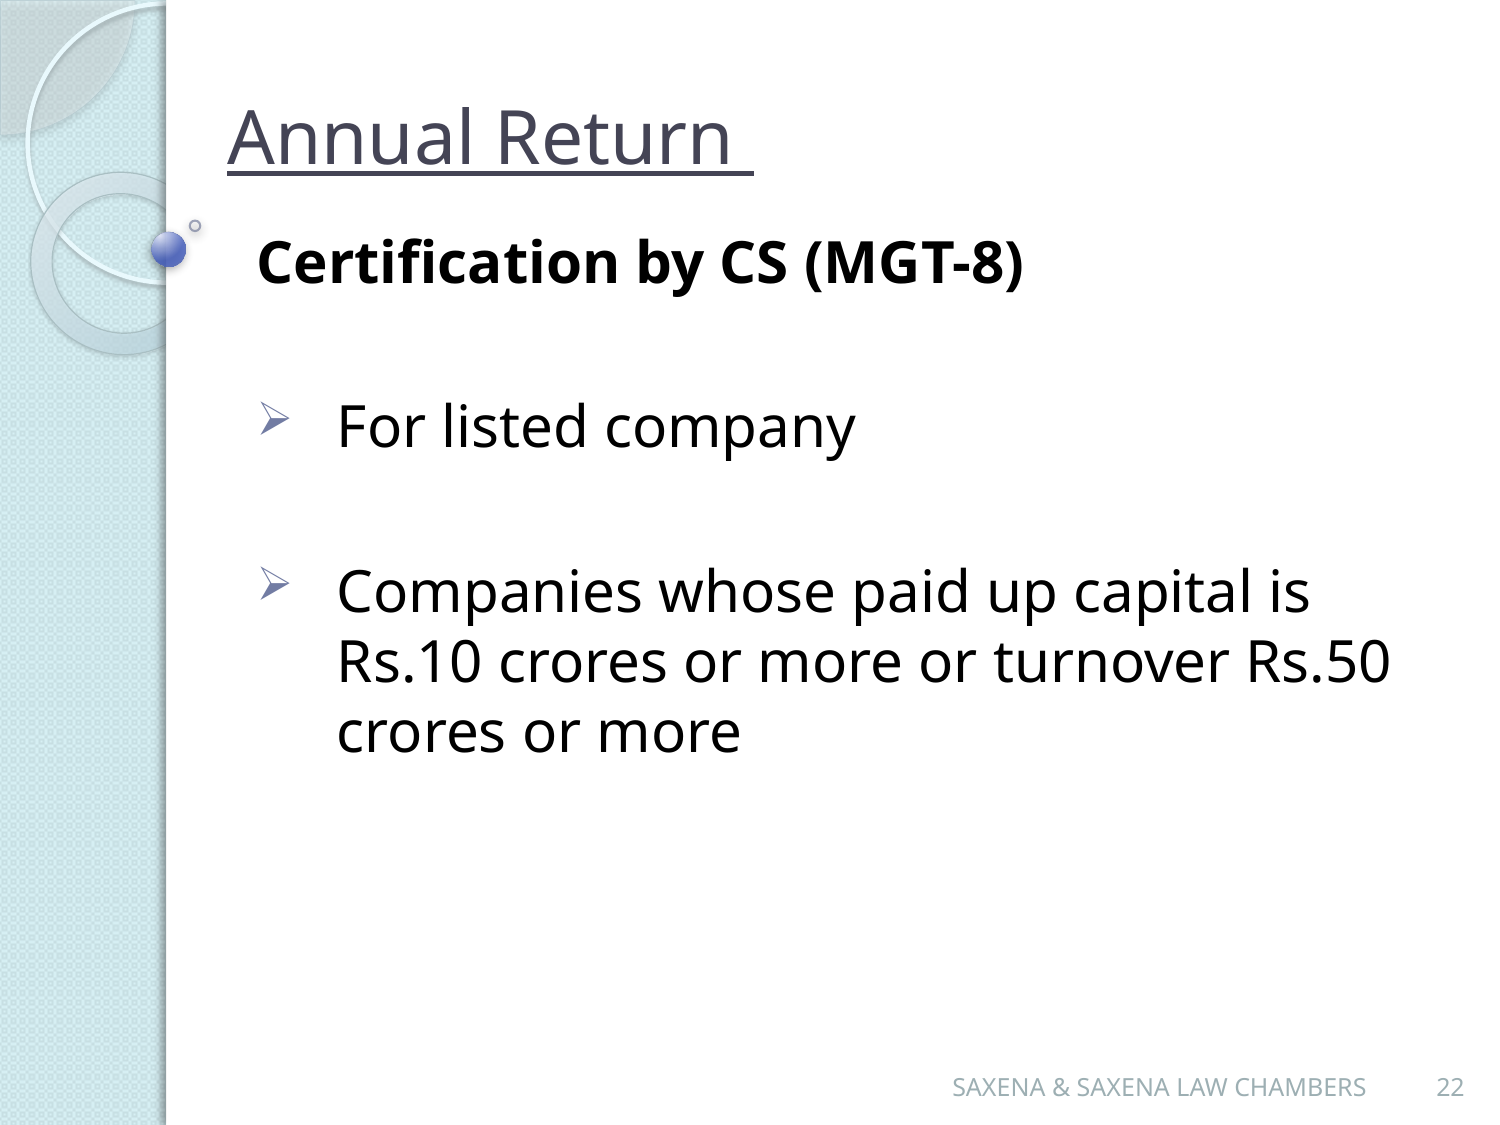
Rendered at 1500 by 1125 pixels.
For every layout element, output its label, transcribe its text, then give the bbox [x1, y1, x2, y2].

slide_number 22 [1413, 1034, 1488, 1113]
subtitle Certification by CS (MGT-8) For listed company Companies whose paid up capital is Rs.10 crores or more or turnover Rs.50 crores or more [237, 224, 1463, 1050]
title Annual Return [212, 50, 1450, 188]
footer SAXENA & SAXENA LAW CHAMBERS [937, 1034, 1413, 1113]
